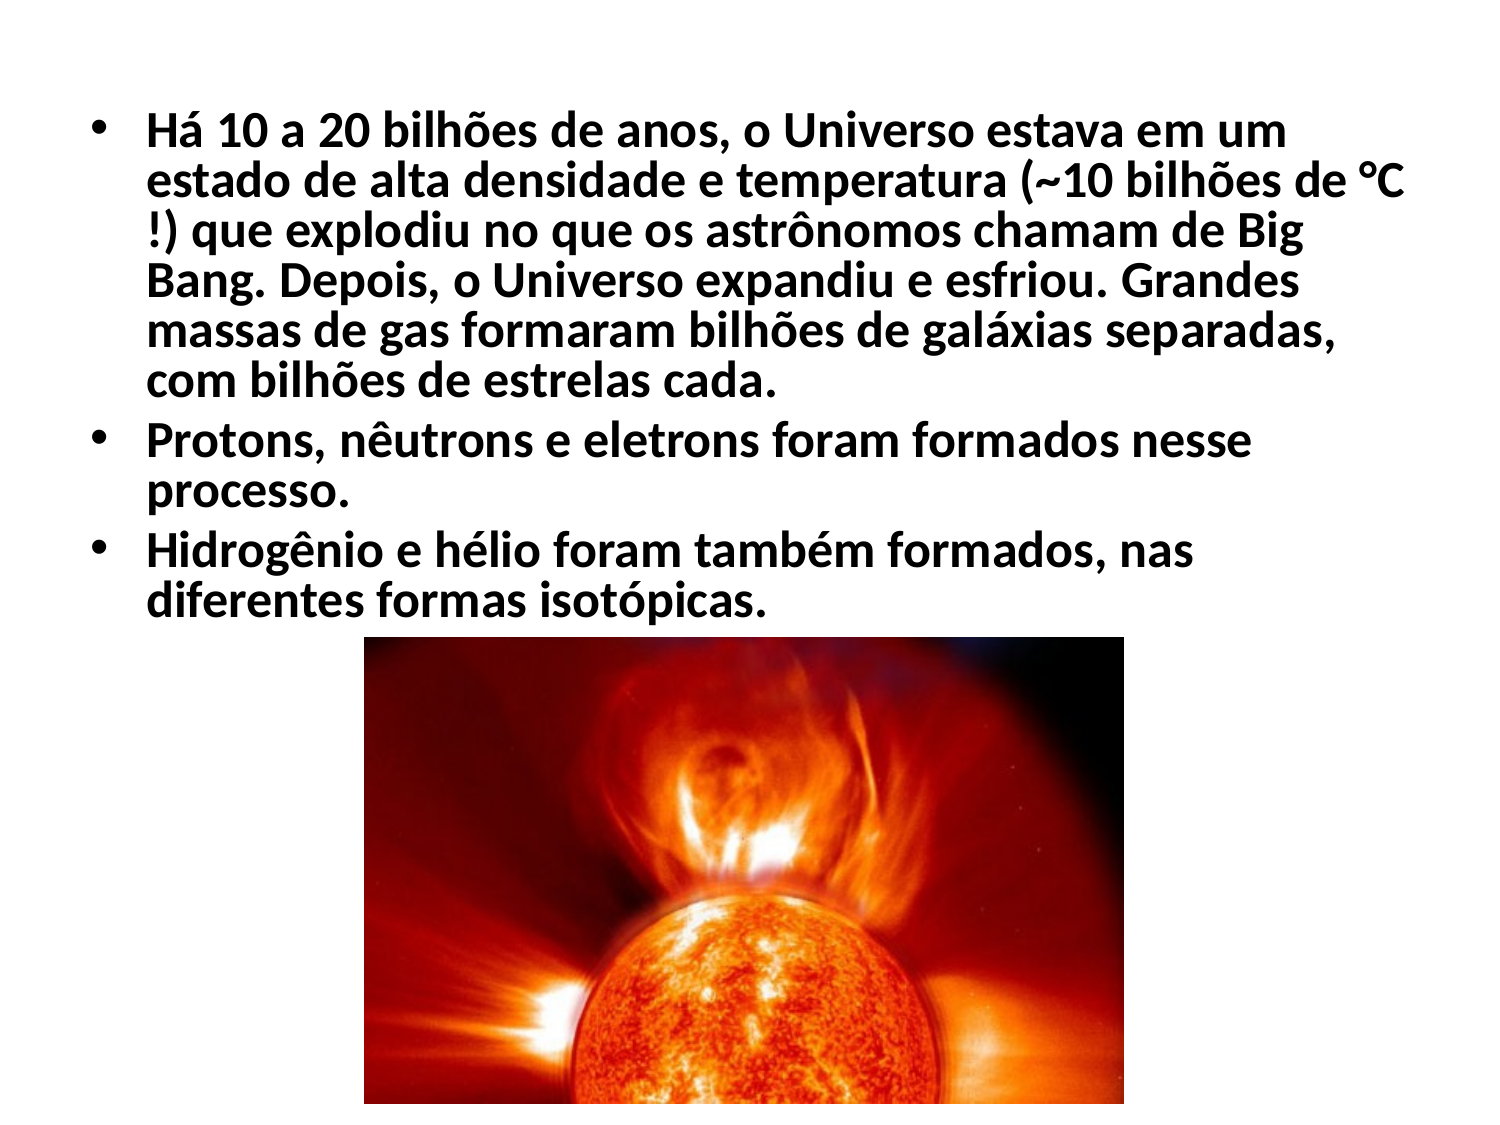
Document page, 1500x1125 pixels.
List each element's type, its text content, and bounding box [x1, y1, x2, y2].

list Há 10 a 20 bilhões de anos, o Universo estava em um estado de alta densidade e temperatura (~10 bilhões de °C !) que explodiu no que os astrônomos chamam de Big Bang. Depois, o Universo expandiu e esfriou. Grandes massas de gas formaram bilhões de galáxias separadas, com bilhões de estrelas cada. Protons, nêutrons e eletrons foram formados nesse processo. Hidrogênio e hélio foram também formados, nas diferentes formas isotópicas. [74, 99, 1426, 843]
picture [363, 637, 1124, 1104]
